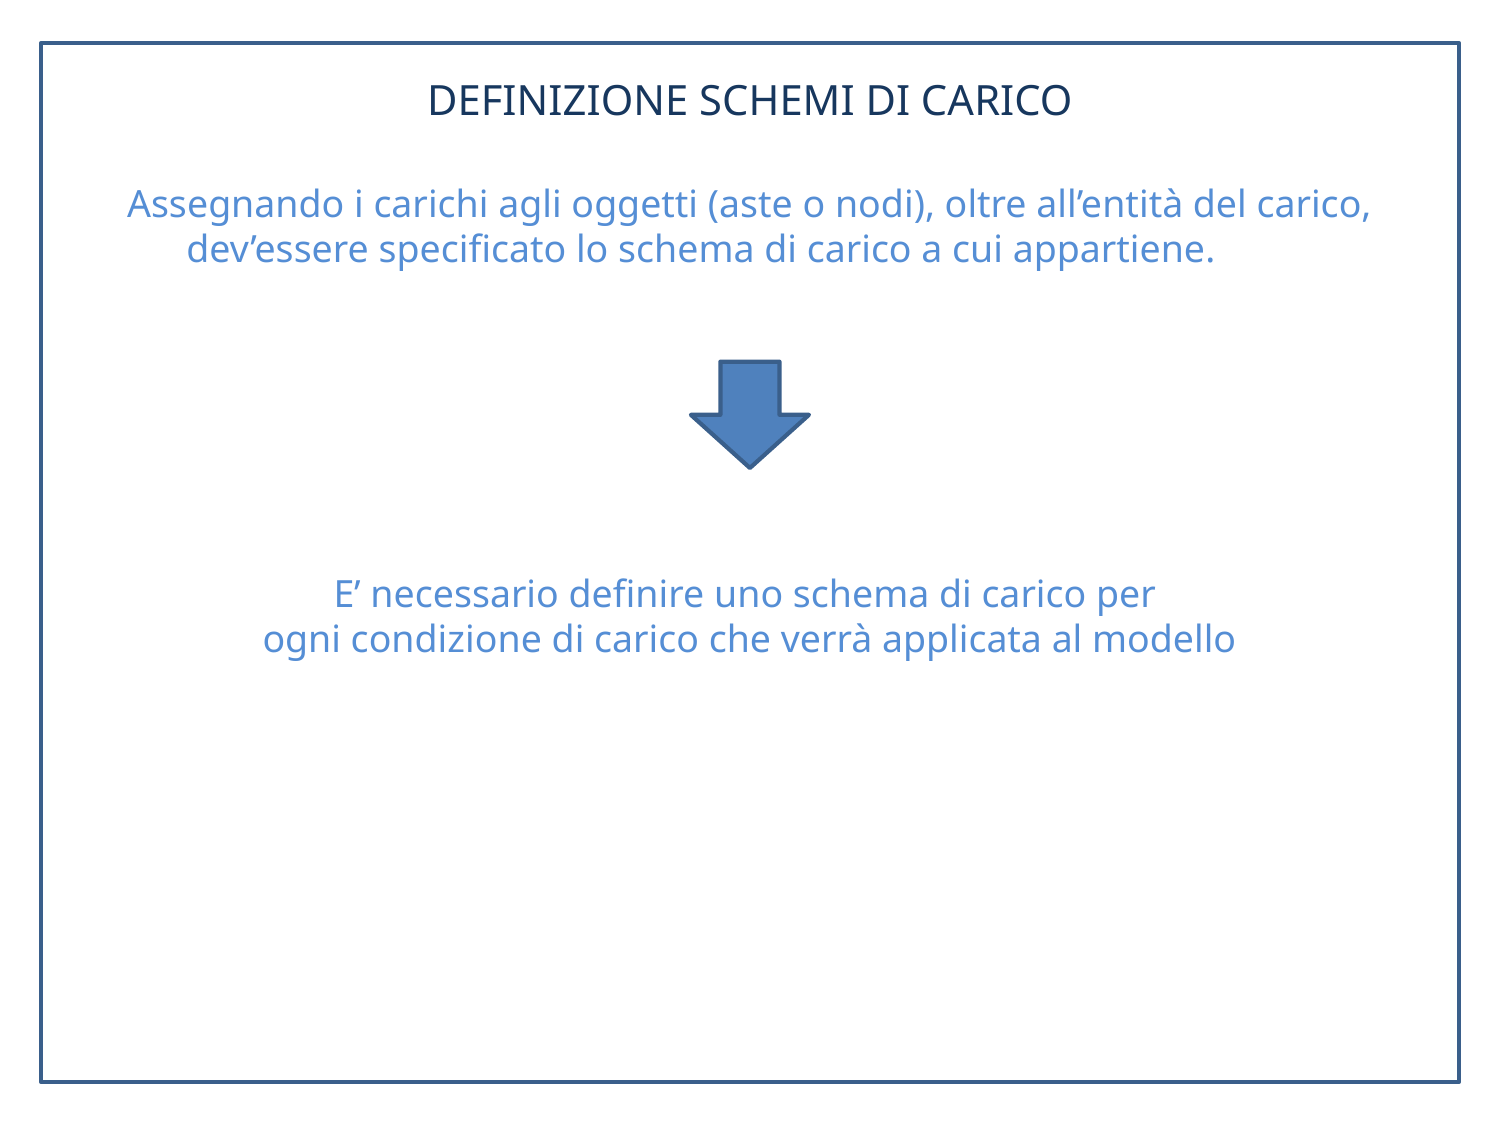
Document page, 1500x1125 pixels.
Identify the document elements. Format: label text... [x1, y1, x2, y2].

text_box [688, 359, 811, 470]
text_box E’ necessario definire uno schema di carico per ogni condizione di carico che verrà applicata al modello [41, 562, 1459, 668]
text_box [39, 41, 1461, 1084]
text_box DEFINIZIONE SCHEMI DI CARICO [41, 66, 1459, 132]
text_box Assegnando i carichi agli oggetti (aste o nodi), oltre all’entità del carico, dev’essere specificato lo schema di carico a cui appartiene. [41, 137, 1459, 277]
